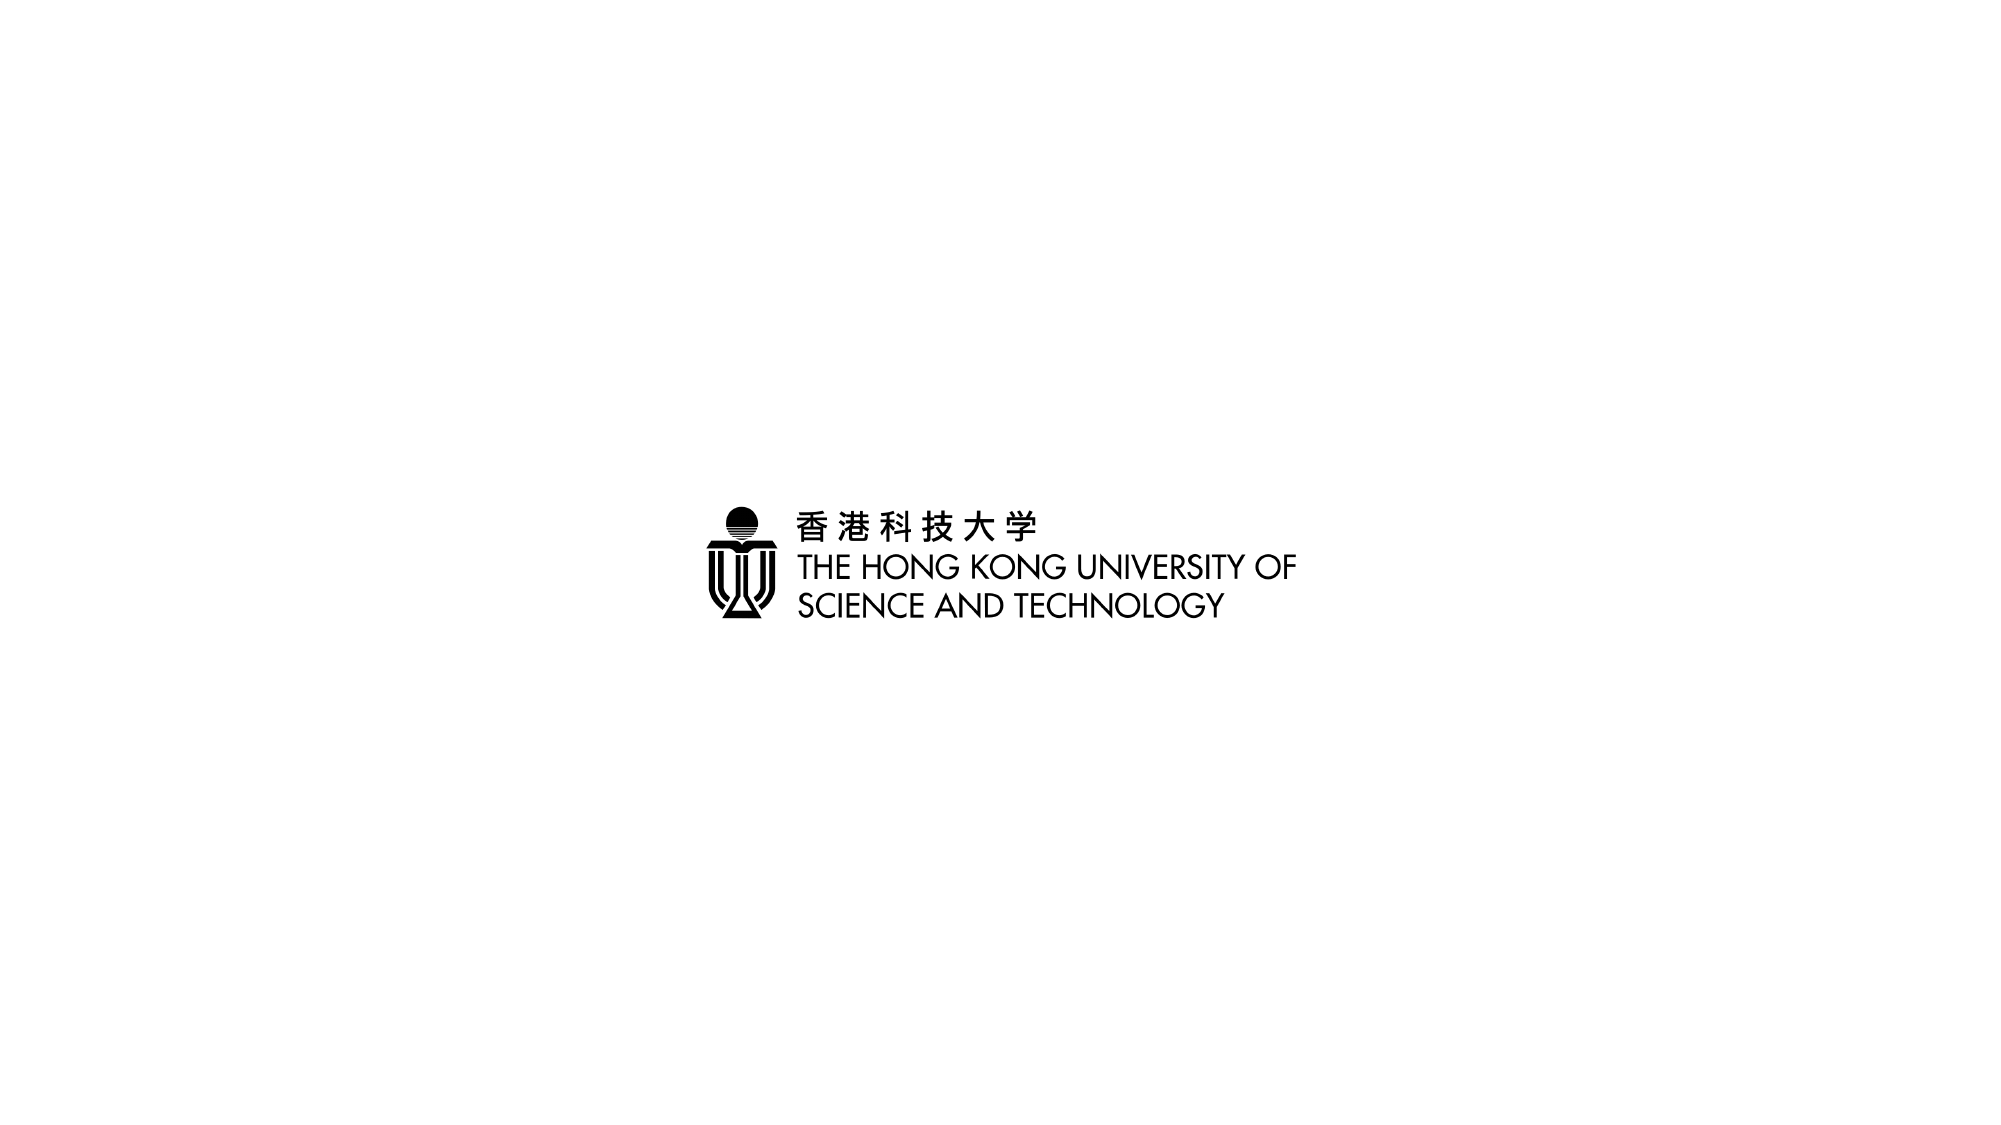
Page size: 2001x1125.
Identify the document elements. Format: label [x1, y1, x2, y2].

picture [703, 505, 1297, 620]
